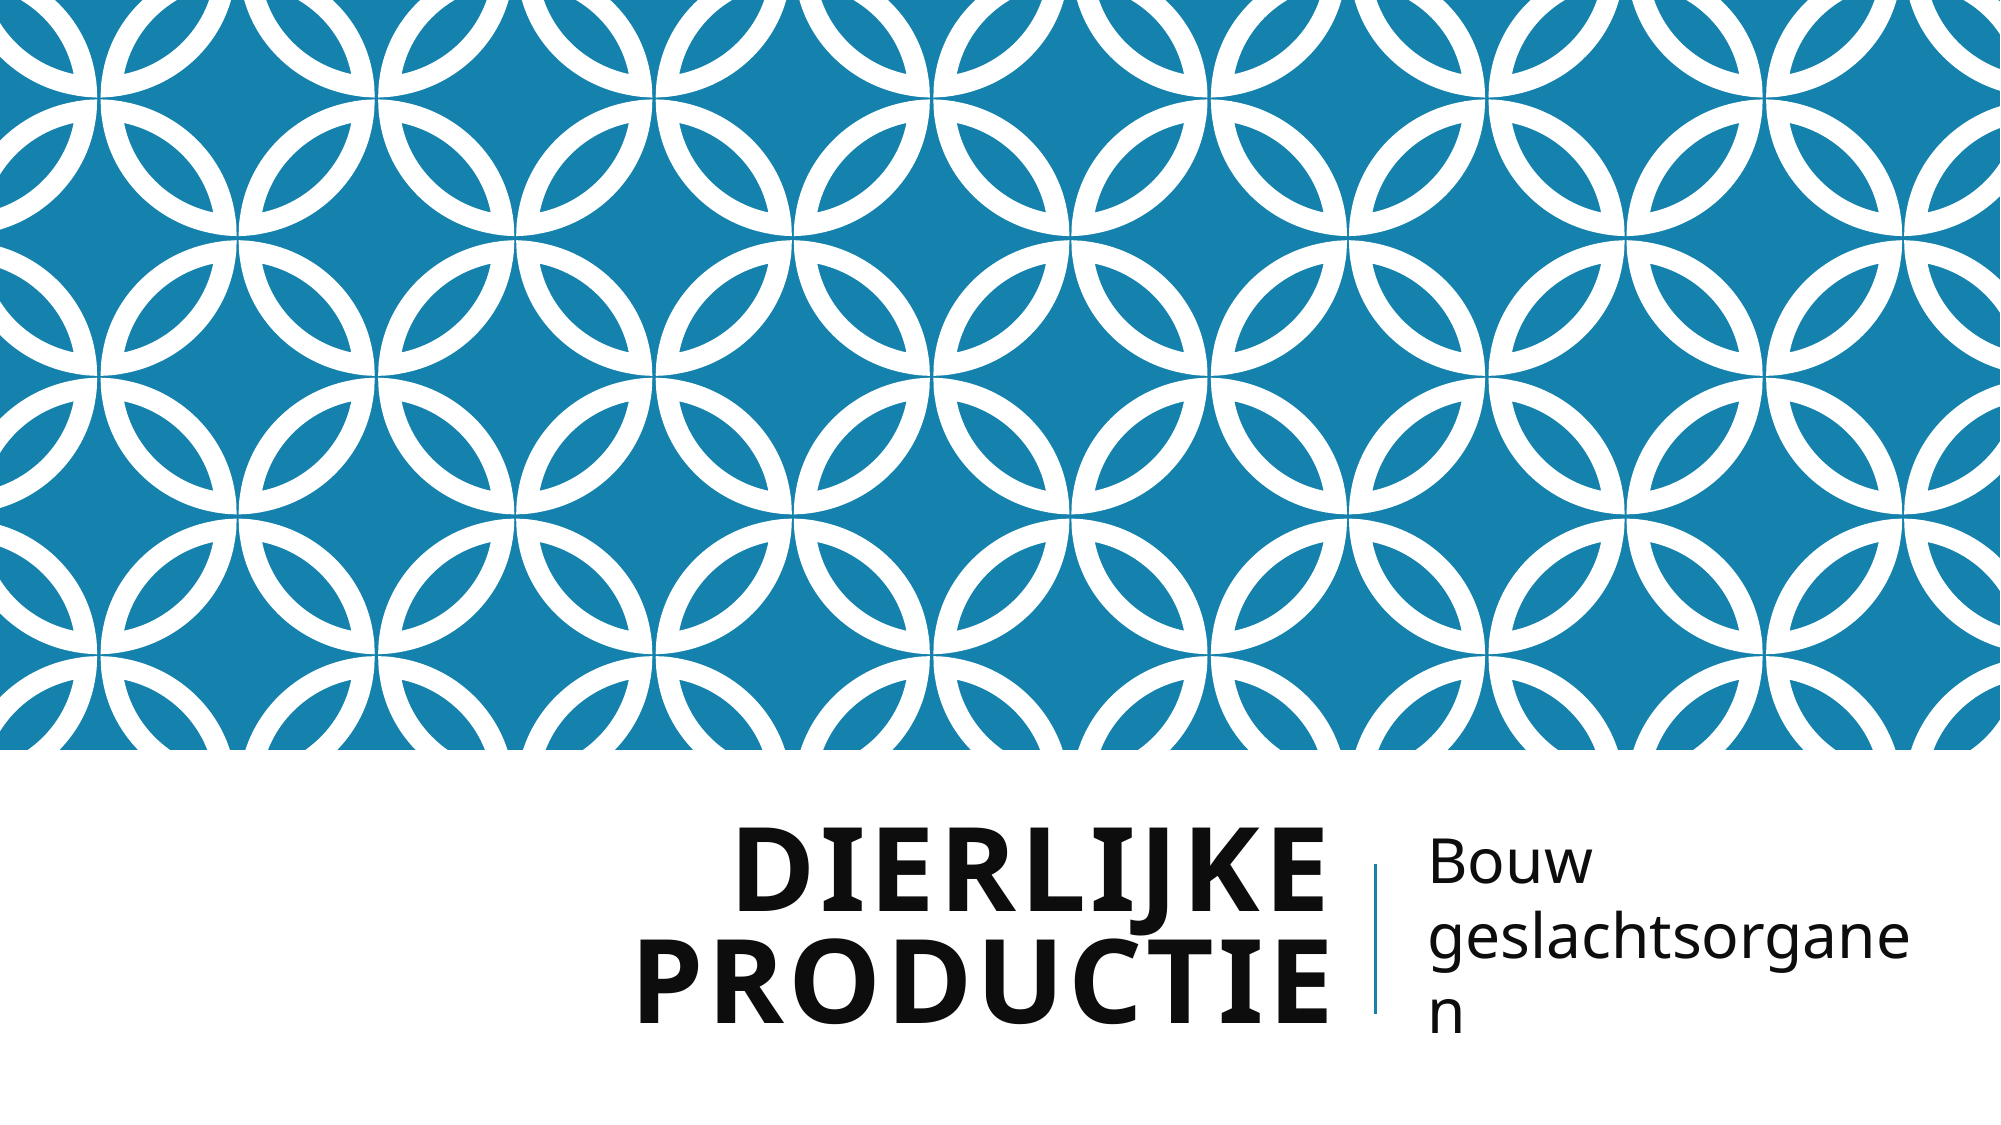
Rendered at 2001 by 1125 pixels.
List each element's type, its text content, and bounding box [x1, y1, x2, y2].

subtitle Bouw geslachtsorganen [1412, 813, 1938, 1054]
title Dierlijke productie [75, 813, 1350, 1054]
